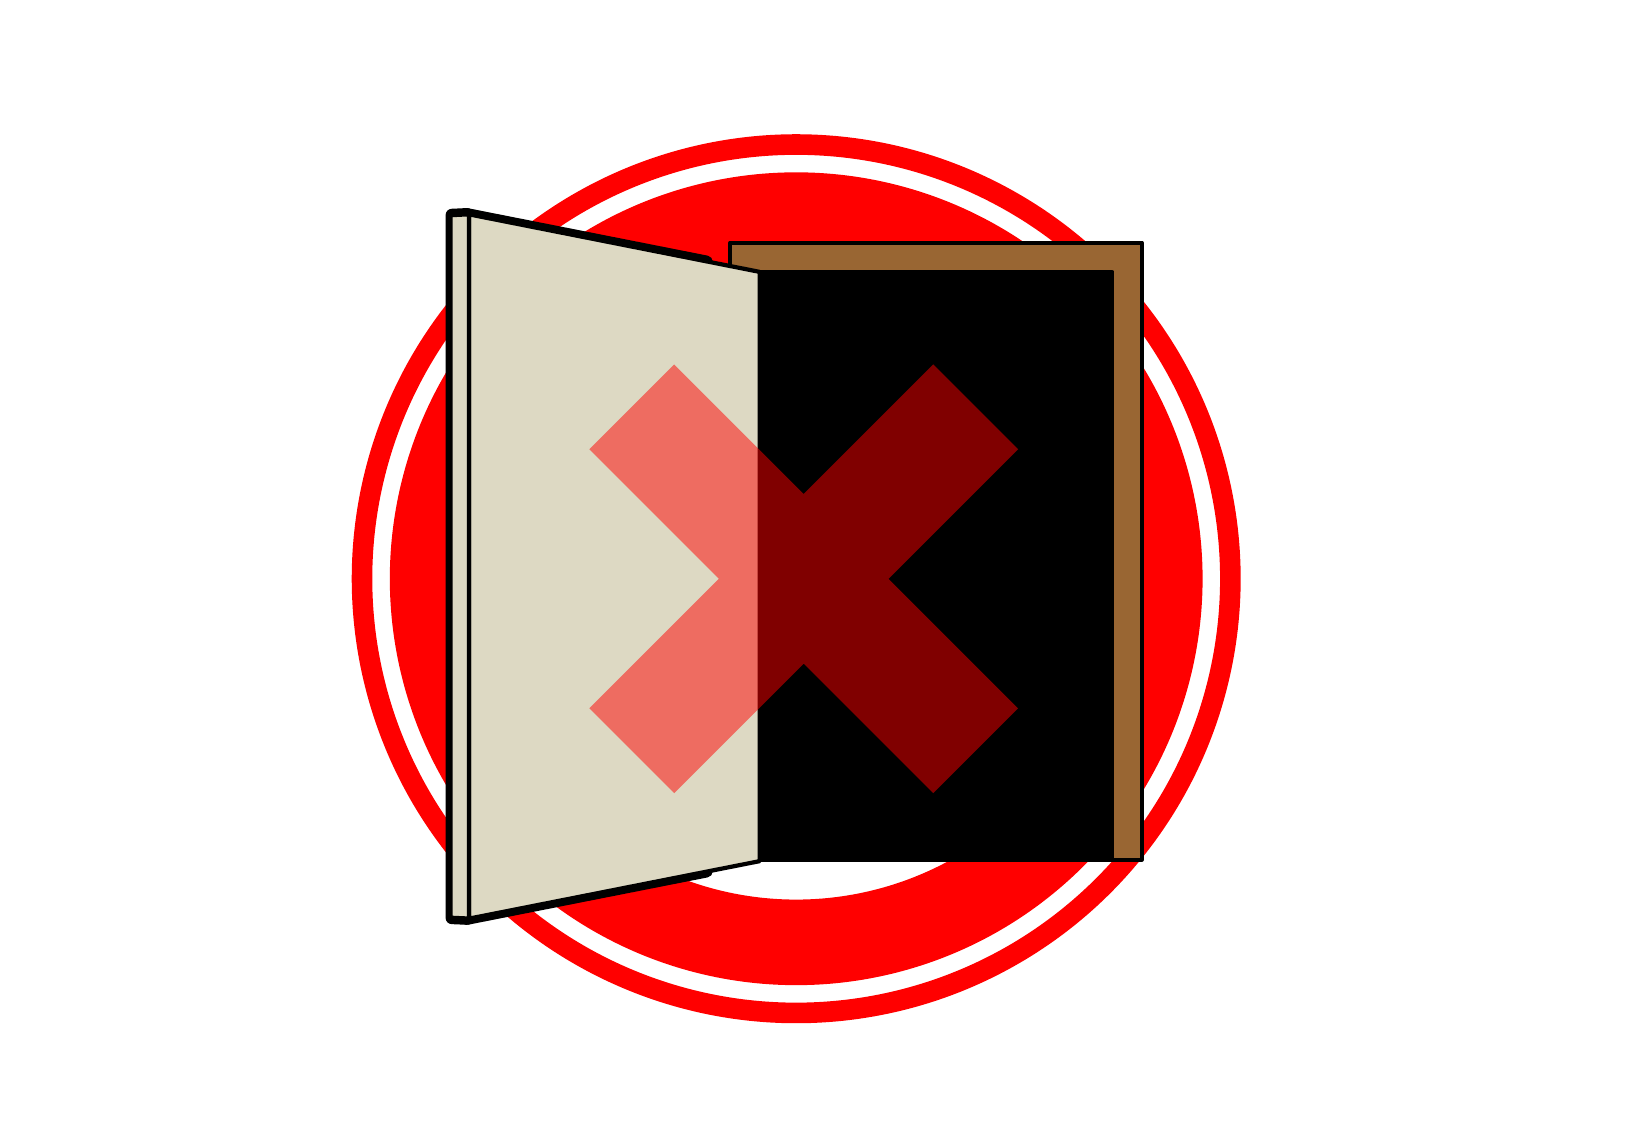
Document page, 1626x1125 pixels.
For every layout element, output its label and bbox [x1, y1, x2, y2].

text_box [351, 134, 1241, 1024]
